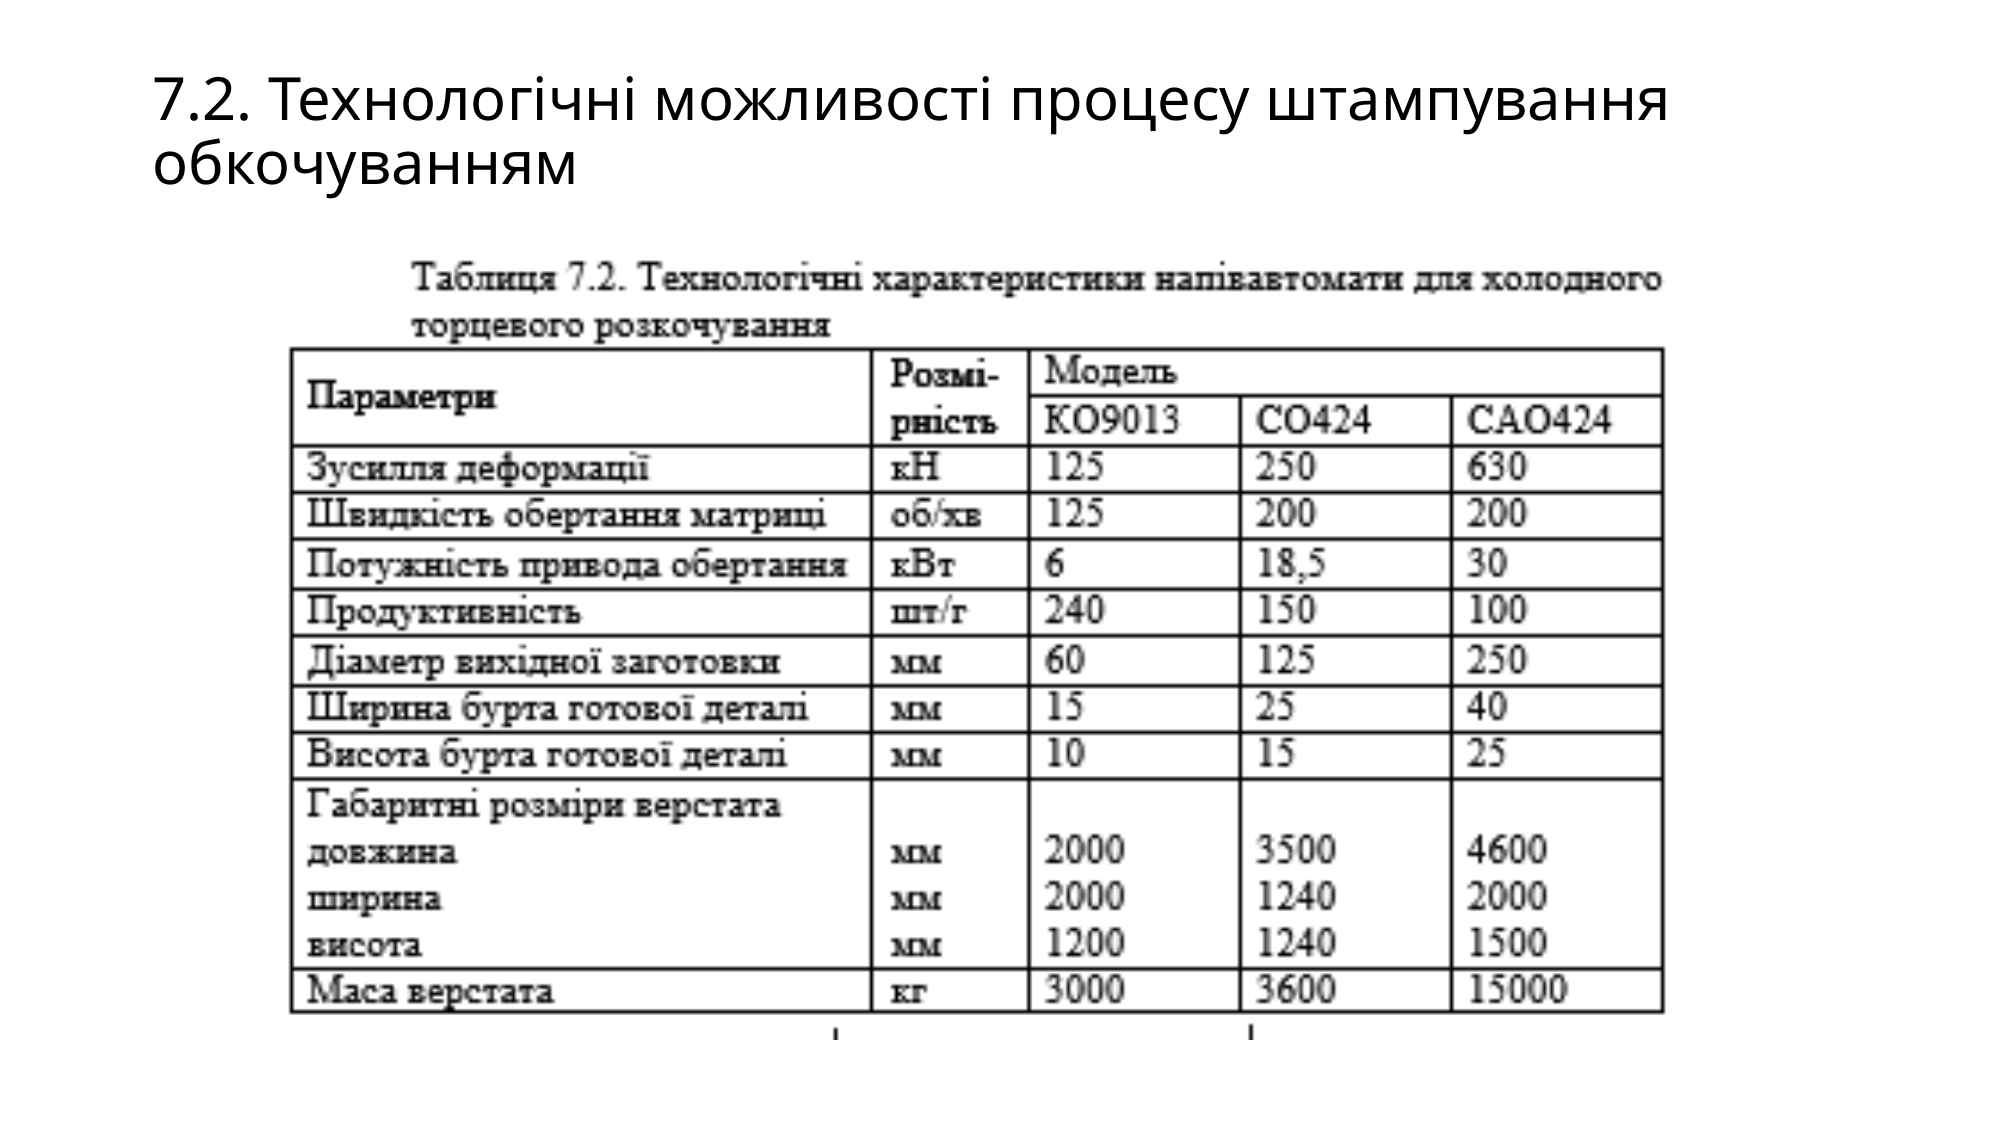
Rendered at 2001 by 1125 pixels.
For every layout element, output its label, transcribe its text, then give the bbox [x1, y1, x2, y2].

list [266, 252, 1698, 1040]
title 7.2. Технологічні можливості процесу штампування обкочуванням [137, 59, 1863, 278]
